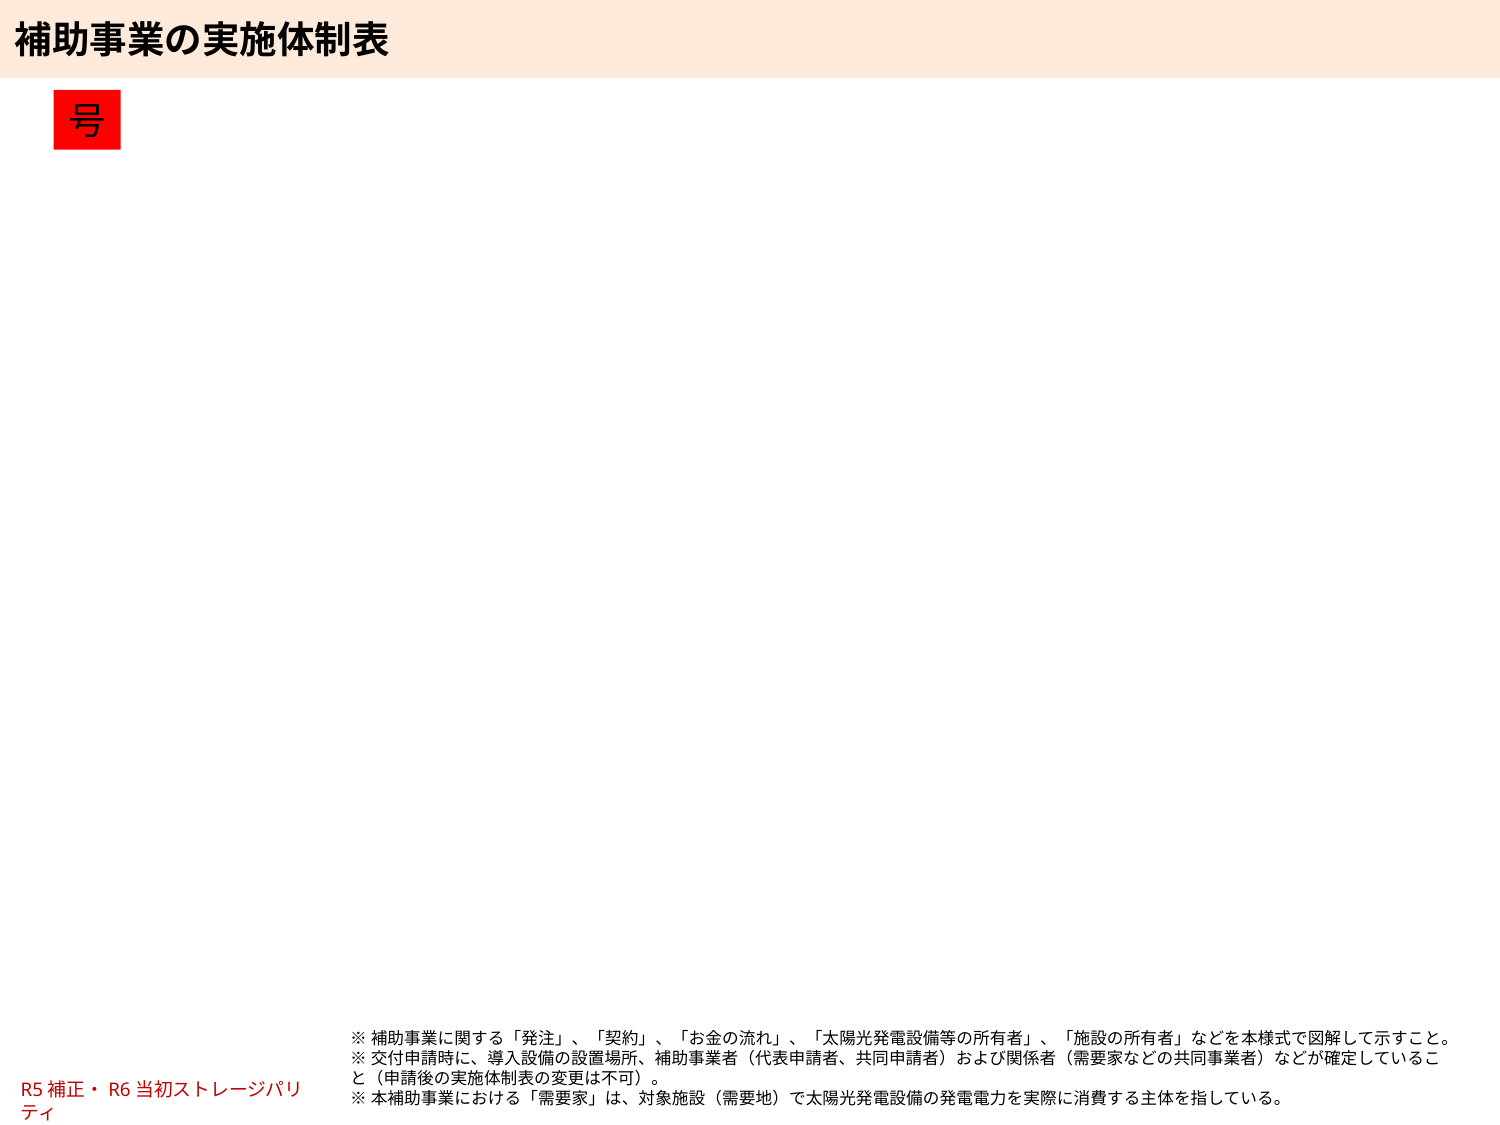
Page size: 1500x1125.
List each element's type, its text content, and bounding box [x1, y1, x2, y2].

text_box 号 [53, 89, 121, 150]
